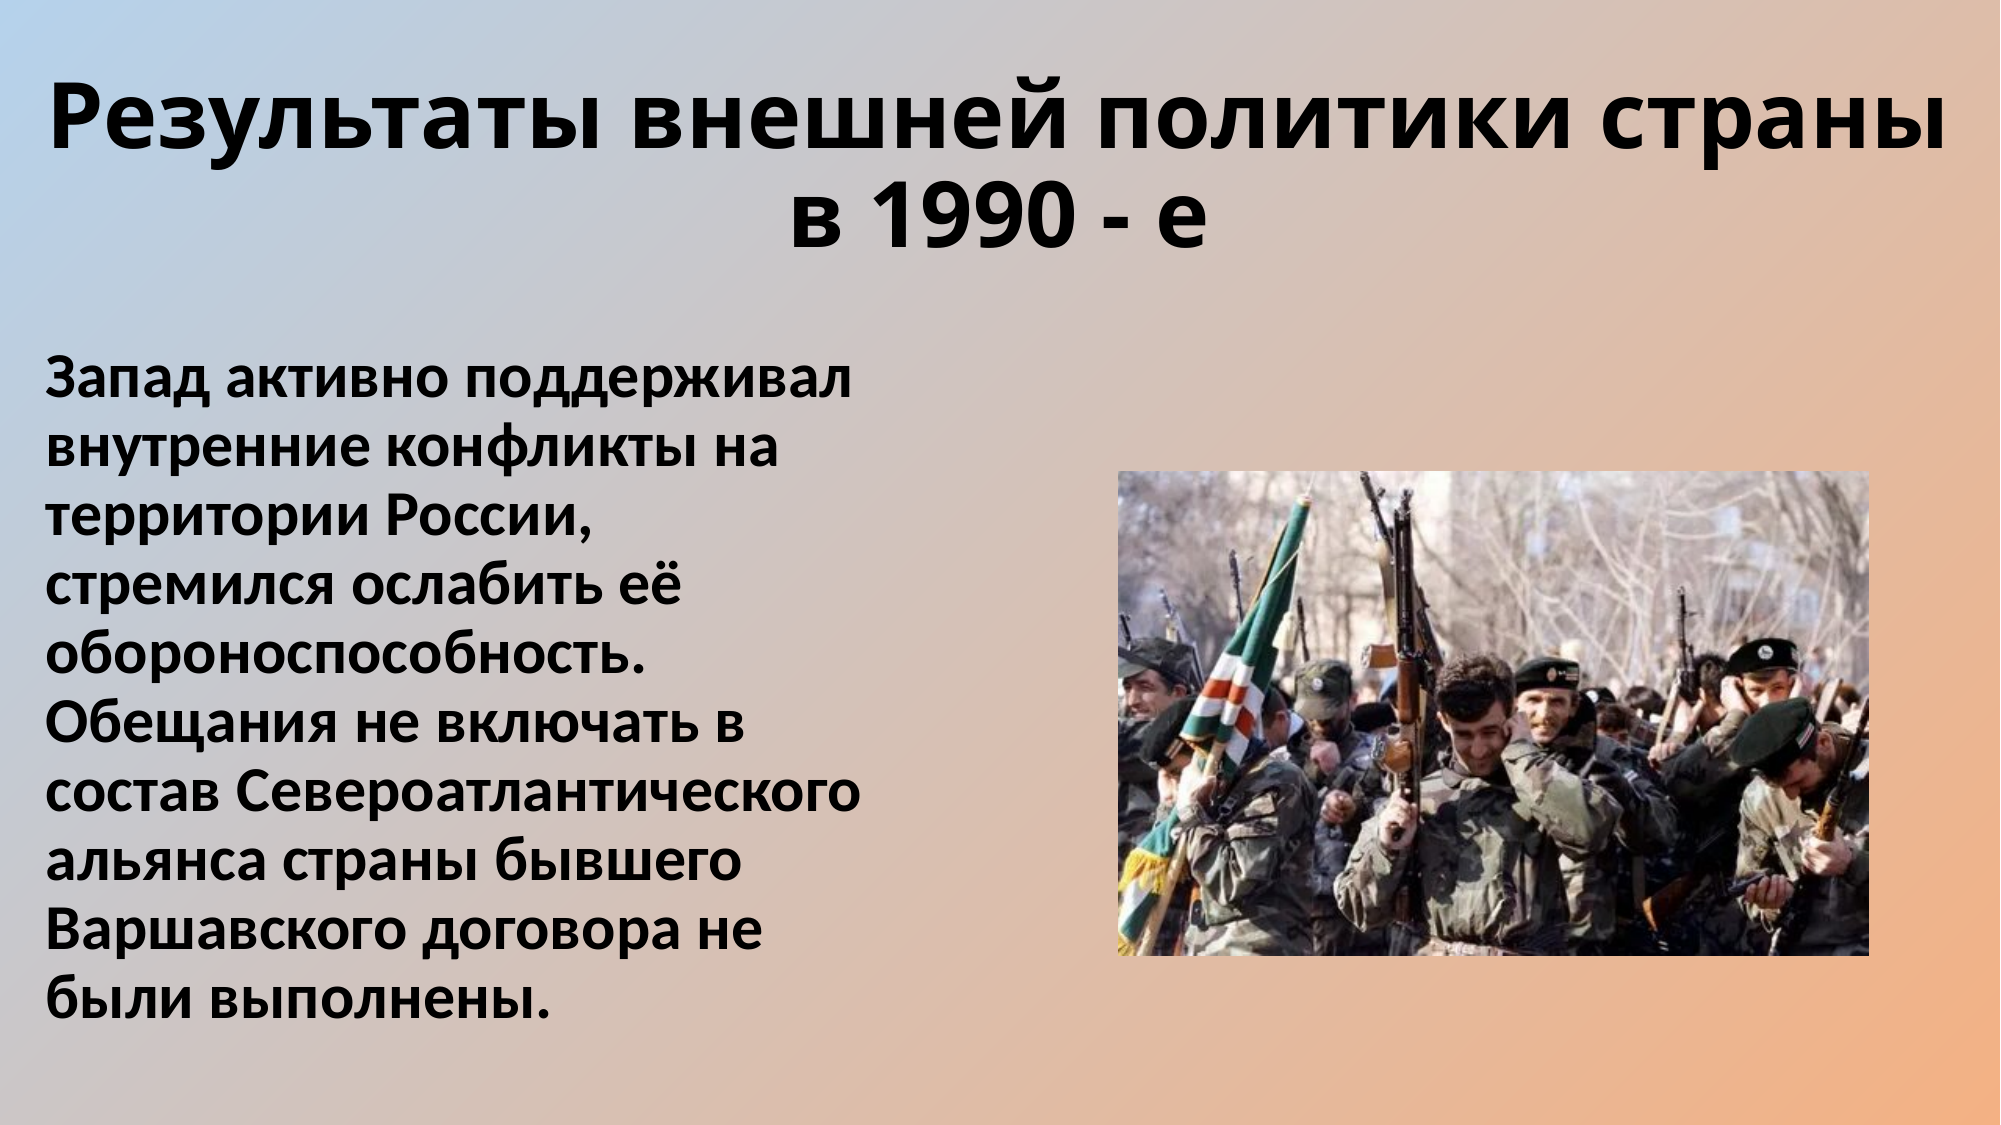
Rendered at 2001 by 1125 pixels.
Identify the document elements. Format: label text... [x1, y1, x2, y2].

title Результаты внешней политики страны в 1990 - е [30, 59, 1967, 278]
list Запад активно поддерживал внутренние конфликты на территории России, стремился ослабить её обороноспособность. Обещания не включать в состав Североатлантического альянса страны бывшего Варшавского договора не были выполнены. [30, 334, 902, 1094]
picture [1118, 471, 1869, 956]
